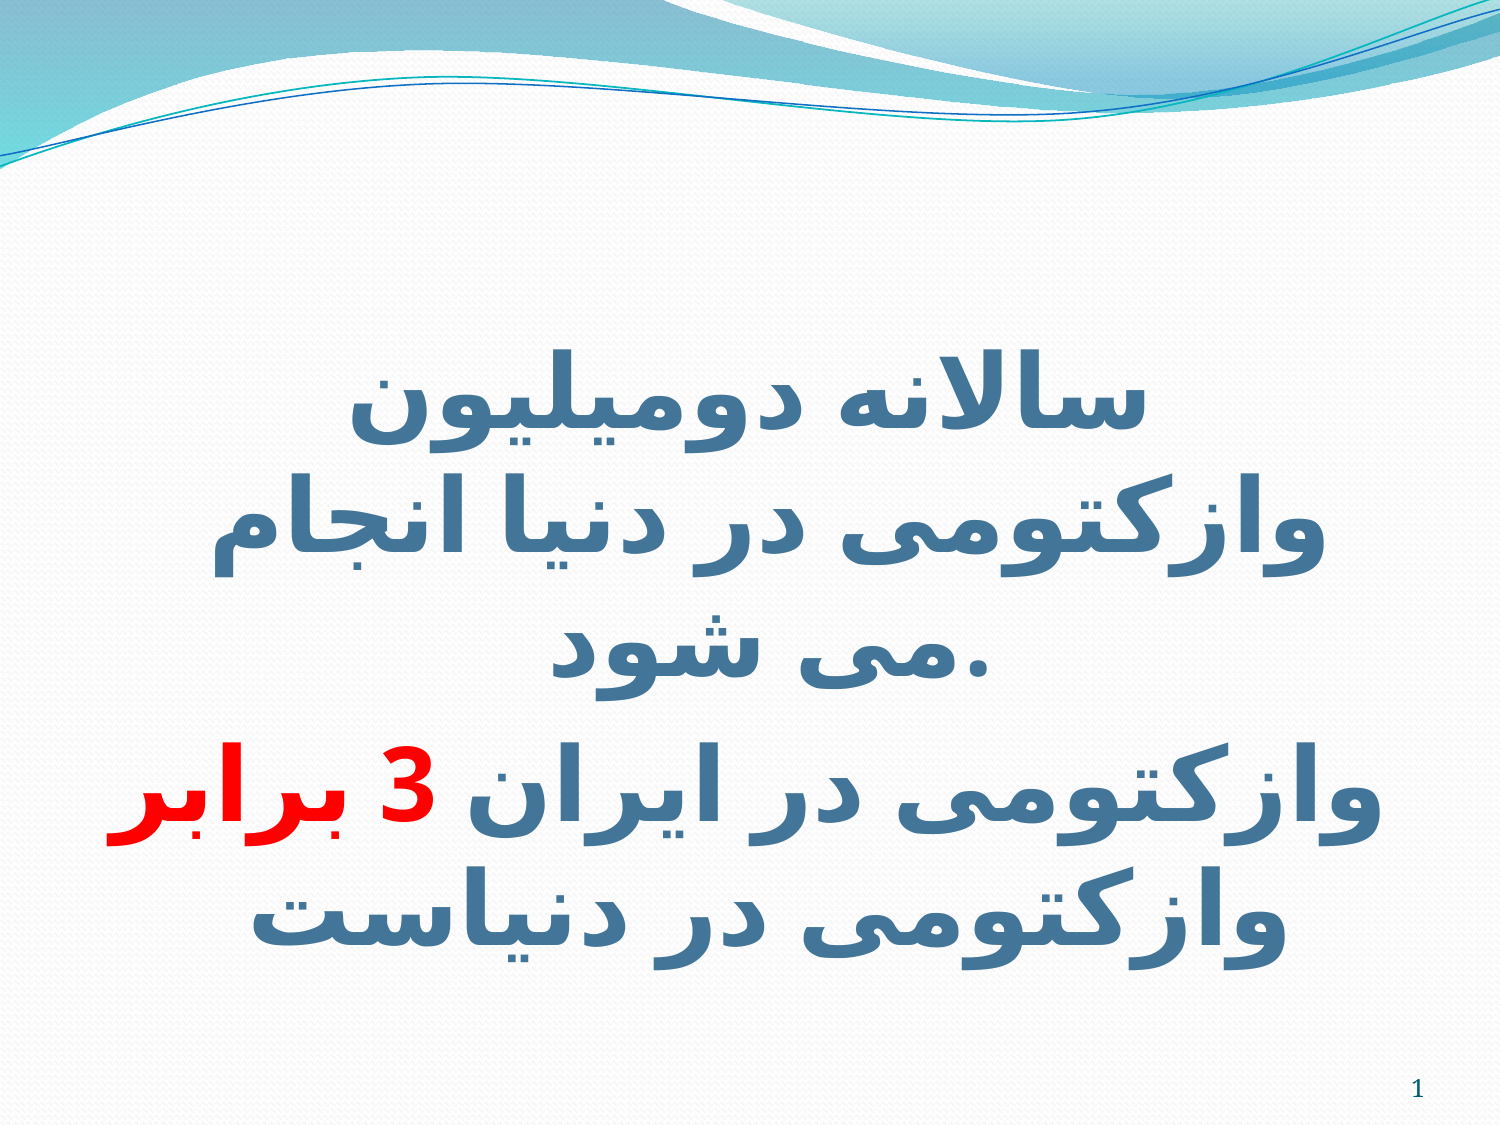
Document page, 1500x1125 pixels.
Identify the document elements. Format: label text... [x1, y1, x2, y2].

slide_number 1 [1299, 1042, 1425, 1103]
list سالانه دومیلیون وازکتومی در دنیا انجام می شود. وازکتومی در ایران 3 برابر وازکتومی در دنیاست [75, 317, 1425, 1038]
